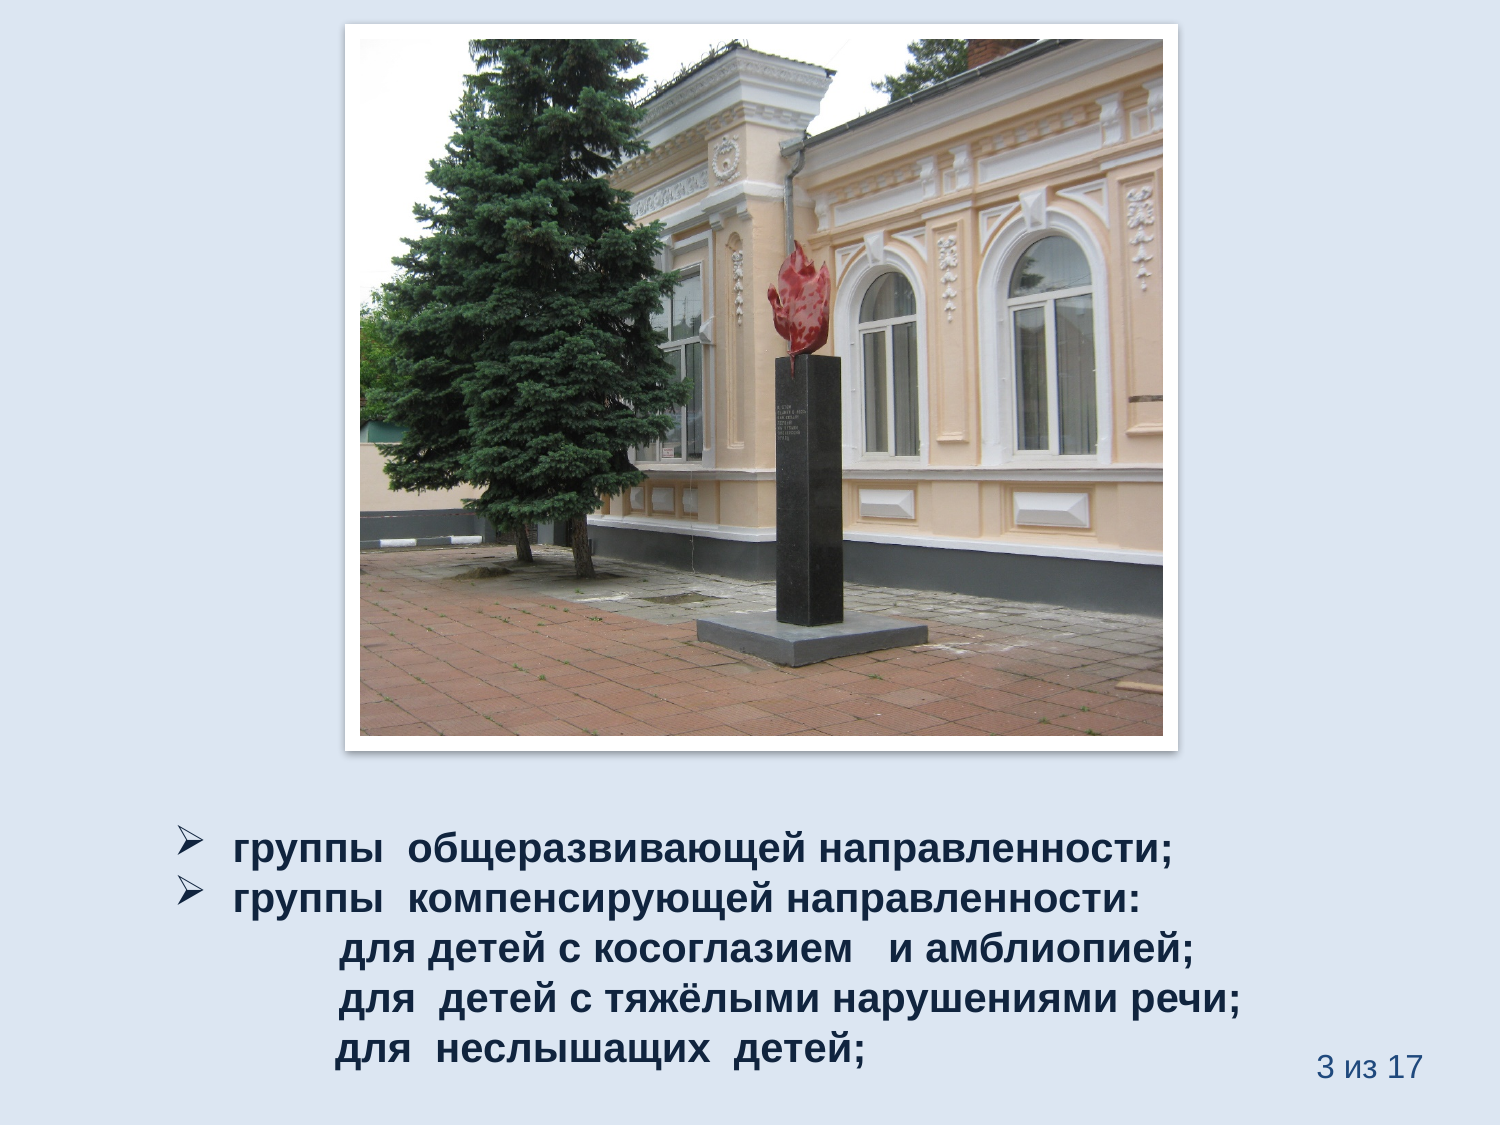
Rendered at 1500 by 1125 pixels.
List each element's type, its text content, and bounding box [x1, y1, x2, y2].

slide_number 3 из 17 [1269, 1034, 1471, 1095]
text_box группы общеразвивающей направленности; группы компенсирующей направленности: для детей с косоглазием и амблиопией; для детей с тяжёлыми нарушениями речи; для неслышащих детей; [159, 763, 1365, 1079]
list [359, 38, 1164, 737]
